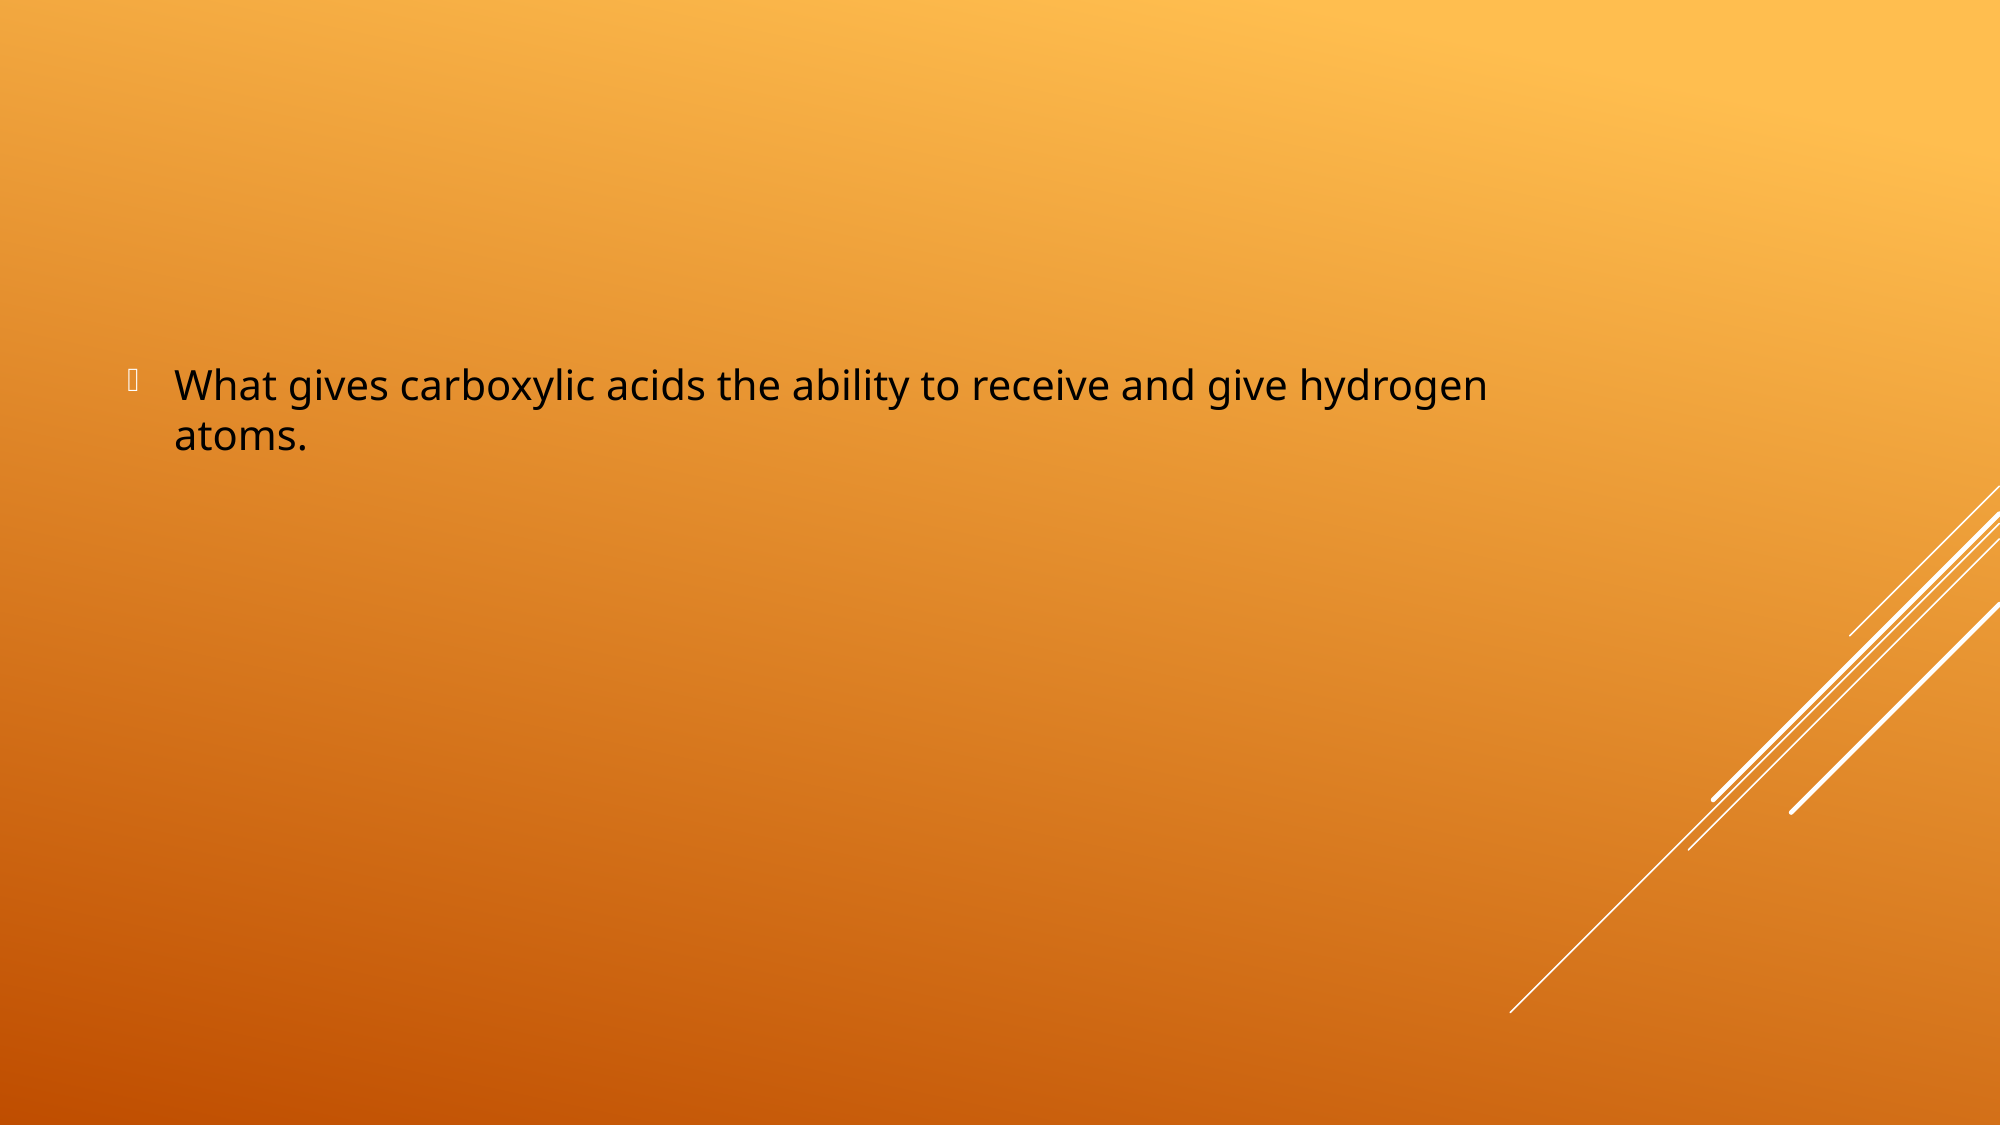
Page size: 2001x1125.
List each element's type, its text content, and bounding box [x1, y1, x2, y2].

list What gives carboxylic acids the ability to receive and give hydrogen atoms. [112, 112, 1513, 706]
